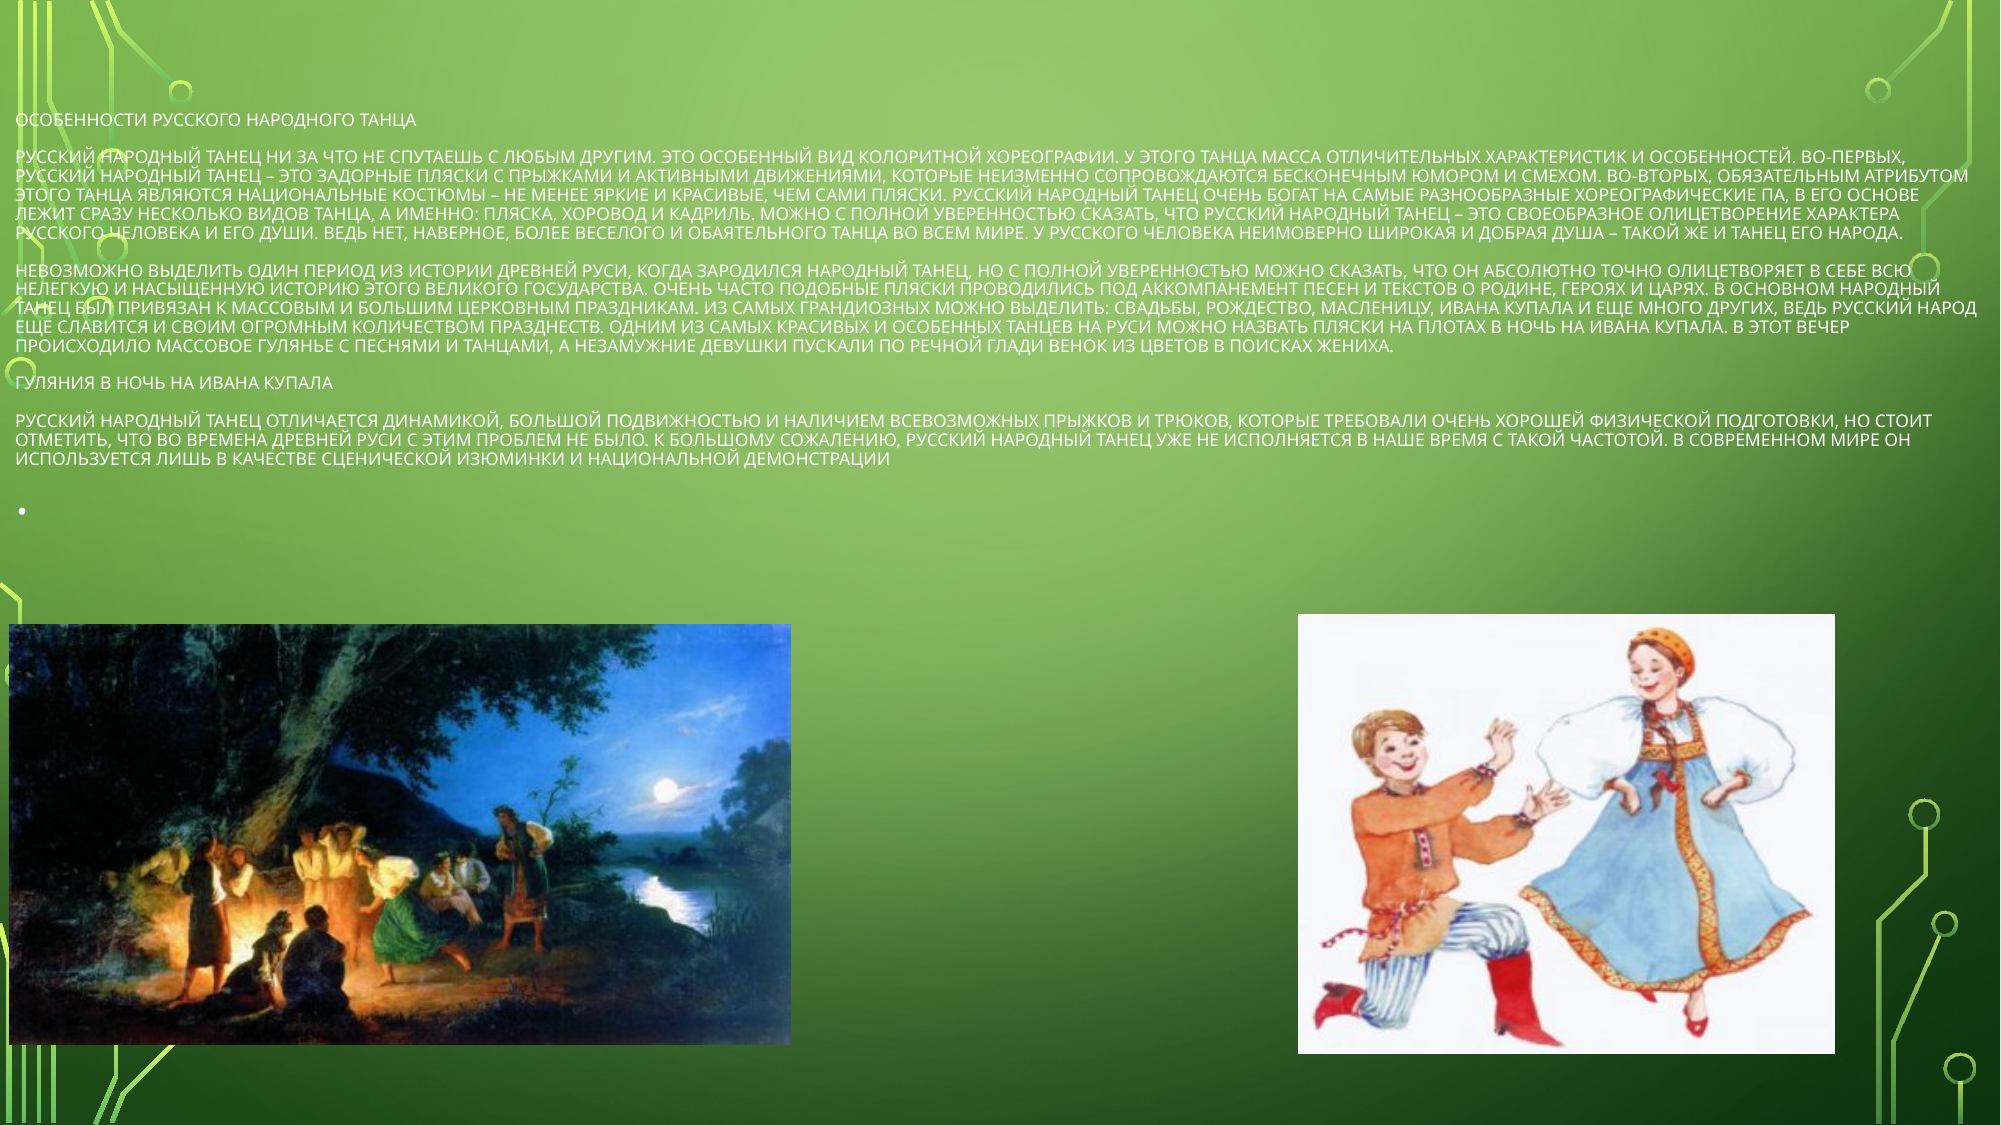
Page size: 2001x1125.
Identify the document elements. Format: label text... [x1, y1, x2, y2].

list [9, 624, 791, 1045]
title Особенности русского народного танца Русский народный танец ни за что не спутаешь с любым другим. Это особенный вид колоритной хореографии. У этого танца масса отличительных характеристик и особенностей. Во-первых, русский народный танец – это задорные пляски с прыжками и активными движениями, которые неизменно сопровождаются бесконечным юмором и смехом. Во-вторых, обязательным атрибутом этого танца являются национальные костюмы – не менее яркие и красивые, чем сами пляски. Русский народный танец очень богат на самые разнообразные хореографические па, в его основе лежит сразу несколько видов танца, а именно: пляска, хоровод и кадриль. Можно с полной уверенностью сказать, что русский народный танец – это своеобразное олицетворение характера русского человека и его души. Ведь нет, наверное, более веселого и обаятельного танца во всем мире. У русского человека неимоверно широкая и добрая душа – такой же и танец его народа. Невозможно выделить один период из истории Древней Руси, когда зародился народный танец, но с полной уверенностью можно сказать, что он абсолютно точно олицетворяет в себе всю нелегкую и насыщенную историю этого великого государства. Очень часто подобные пляски проводились под аккомпанемент песен и текстов о родине, героях и царях. В основном народный танец был привязан к массовым и большим церковным праздникам. Из самых грандиозных можно выделить: свадьбы, Рождество, Масленицу, Ивана Купала и еще много других, ведь русский народ еще славится и своим огромным количеством празднеств. Одним из самых красивых и особенных танцев на Руси можно назвать пляски на плотах в ночь на Ивана Купала. В этот вечер происходило массовое гулянье с песнями и танцами, а незамужние девушки пускали по речной глади венок из цветов в поисках жениха. Гуляния в ночь на Ивана Купала Русский народный танец отличается динамикой, большой подвижностью и наличием всевозможных прыжков и трюков, которые требовали очень хорошей физической подготовки, но стоит отметить, что во времена Древней Руси с этим проблем не было. К большому сожалению, русский народный танец уже не исполняется в наше время с такой частотой. В современном мире он используется лишь в качестве сценической изюминки и национальной демонстрации . [0, 101, 2000, 536]
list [1298, 614, 1835, 1055]
